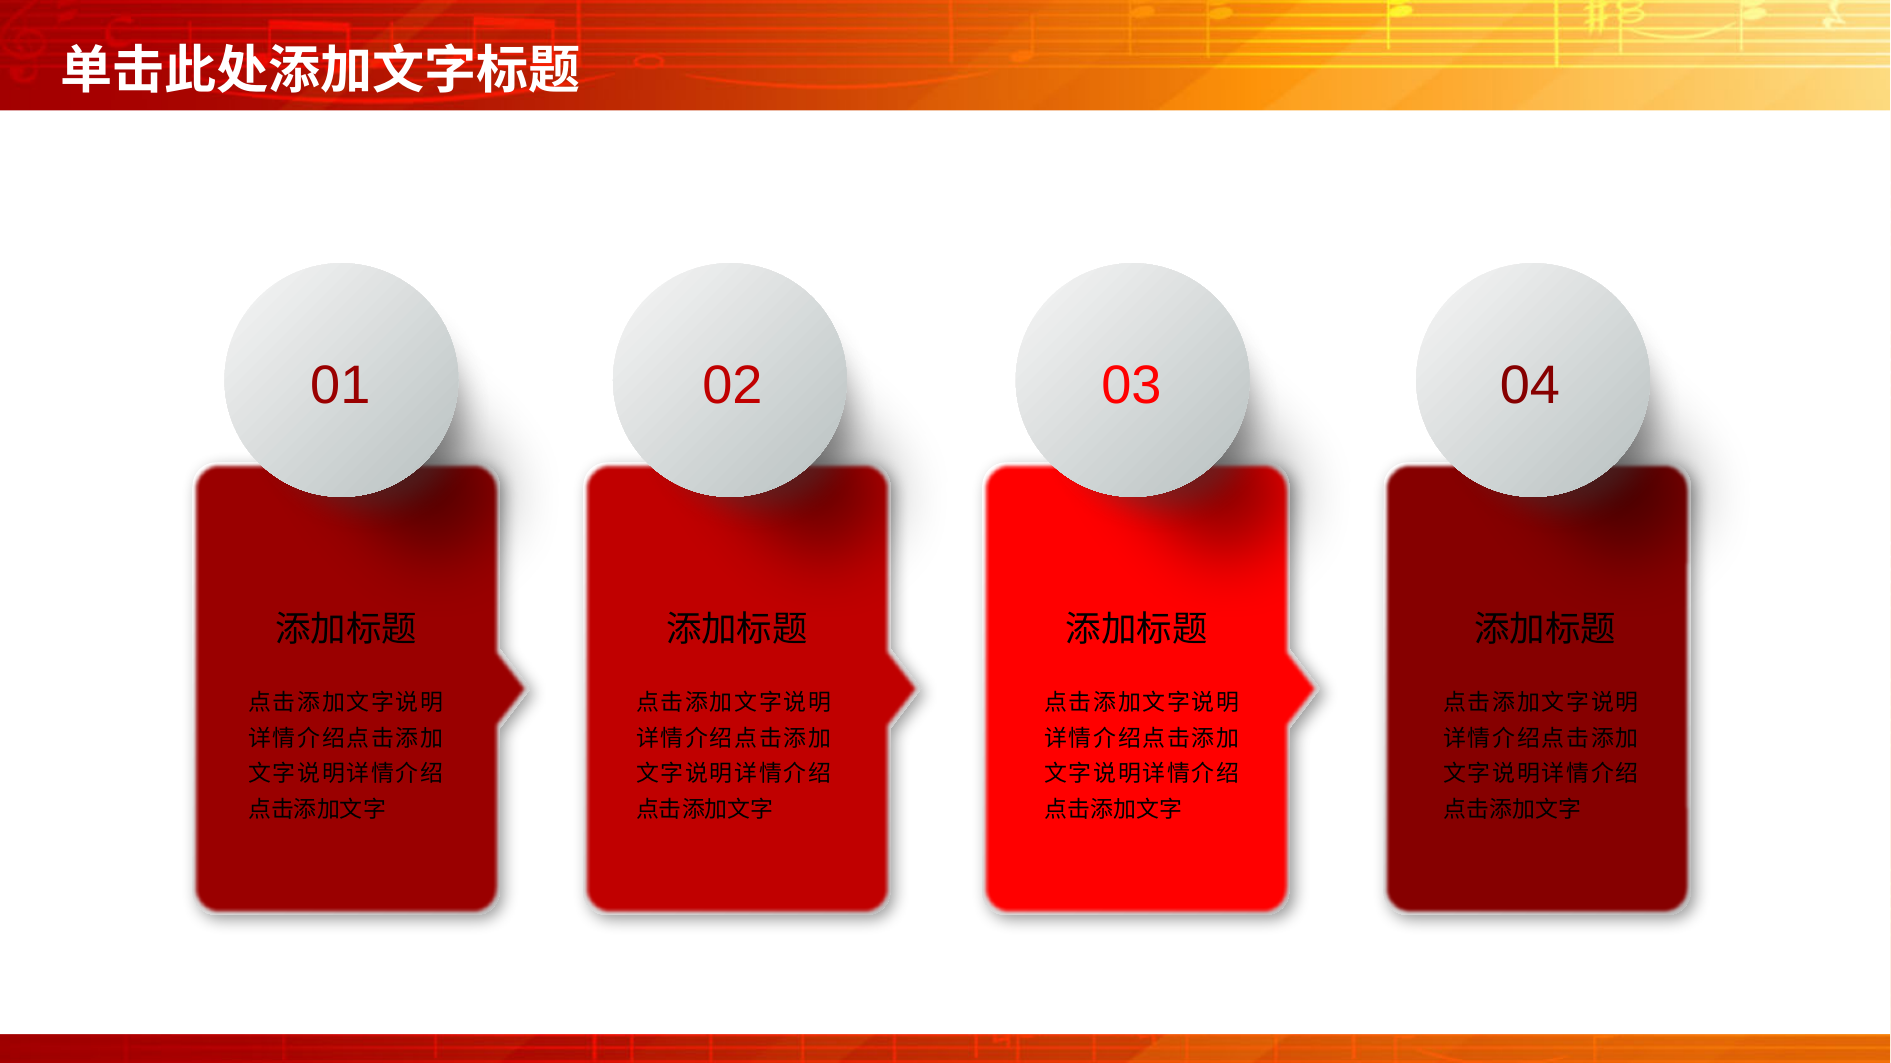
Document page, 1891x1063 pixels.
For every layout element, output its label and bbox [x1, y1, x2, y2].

text_box [982, 462, 1321, 915]
text_box [1029, 672, 1255, 832]
text_box [1428, 672, 1654, 832]
text_box [1383, 462, 1691, 915]
picture [0, 0, 1891, 110]
text_box [621, 672, 847, 832]
text_box [224, 249, 564, 672]
text_box [583, 462, 922, 915]
text_box [1416, 249, 1755, 672]
picture [0, 1035, 1891, 1063]
text_box [233, 672, 459, 832]
text_box [192, 462, 531, 915]
text_box [1015, 249, 1355, 672]
text_box [612, 249, 952, 672]
